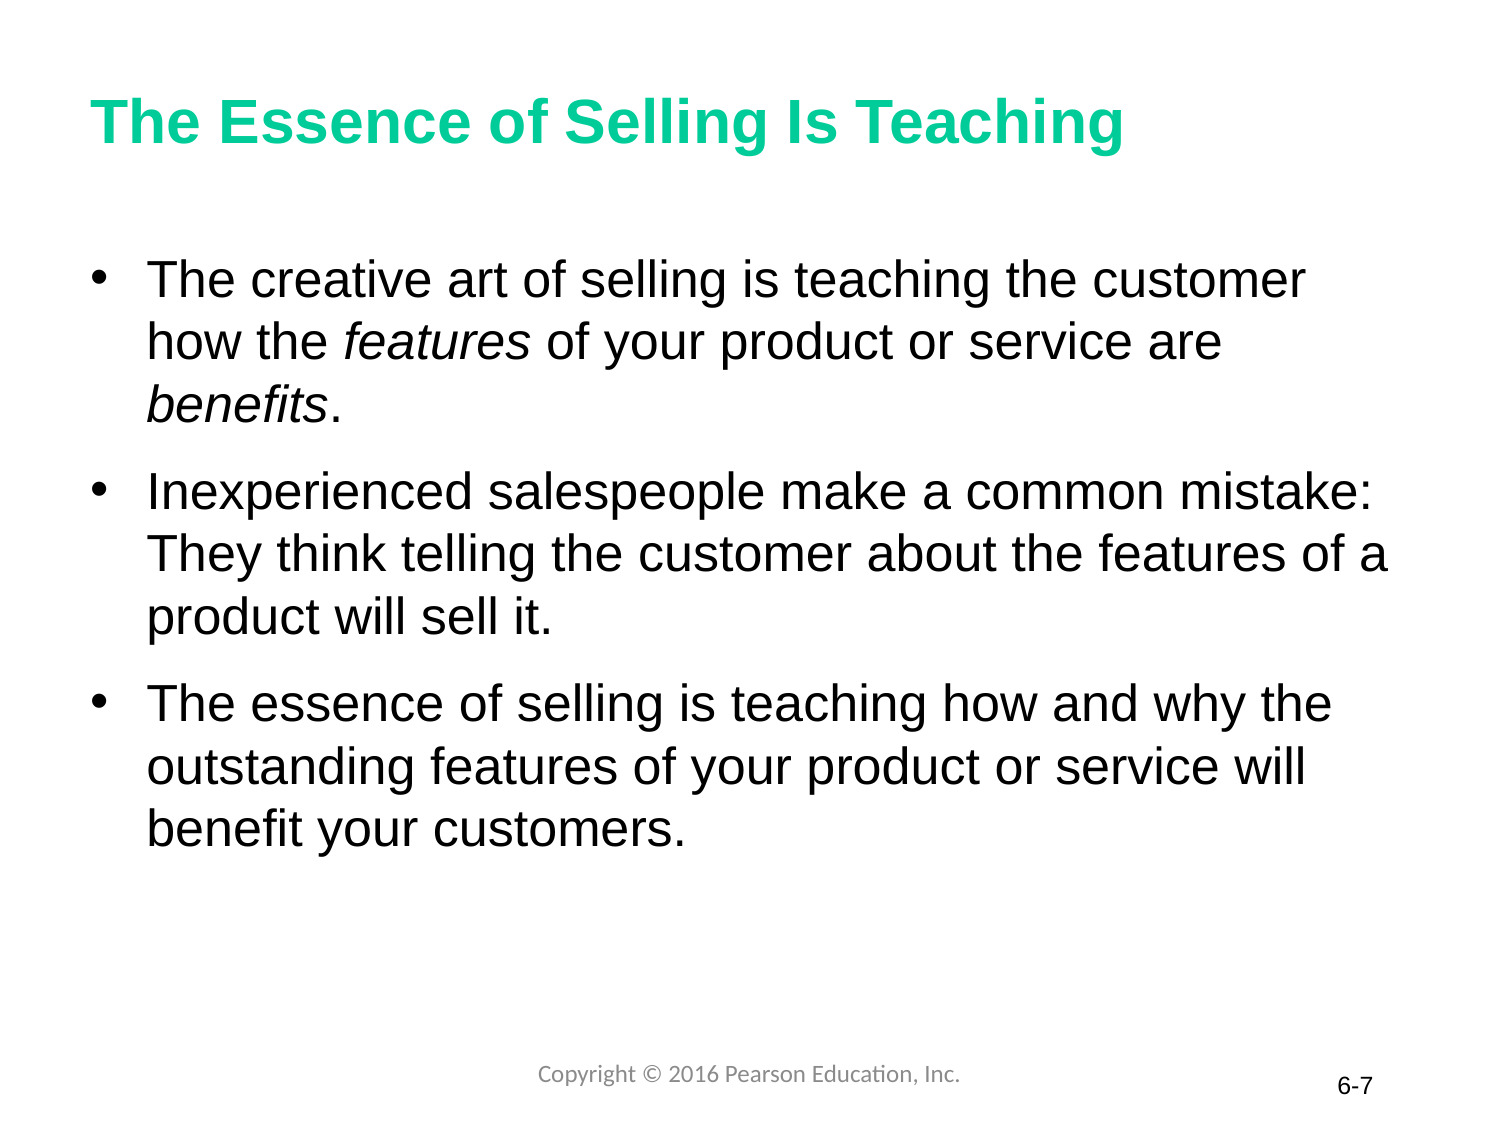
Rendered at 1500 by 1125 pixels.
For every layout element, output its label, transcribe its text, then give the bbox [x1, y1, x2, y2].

list The creative art of selling is teaching the customer how the features of your product or service are benefits. Inexperienced salespeople make a common mistake: They think telling the customer about the features of a product will sell it. The essence of selling is teaching how and why the outstanding features of your product or service will benefit your customers. [75, 237, 1425, 980]
title The Essence of Selling Is Teaching [75, 24, 1425, 213]
footer Copyright © 2016 Pearson Education, Inc. [512, 1042, 988, 1103]
